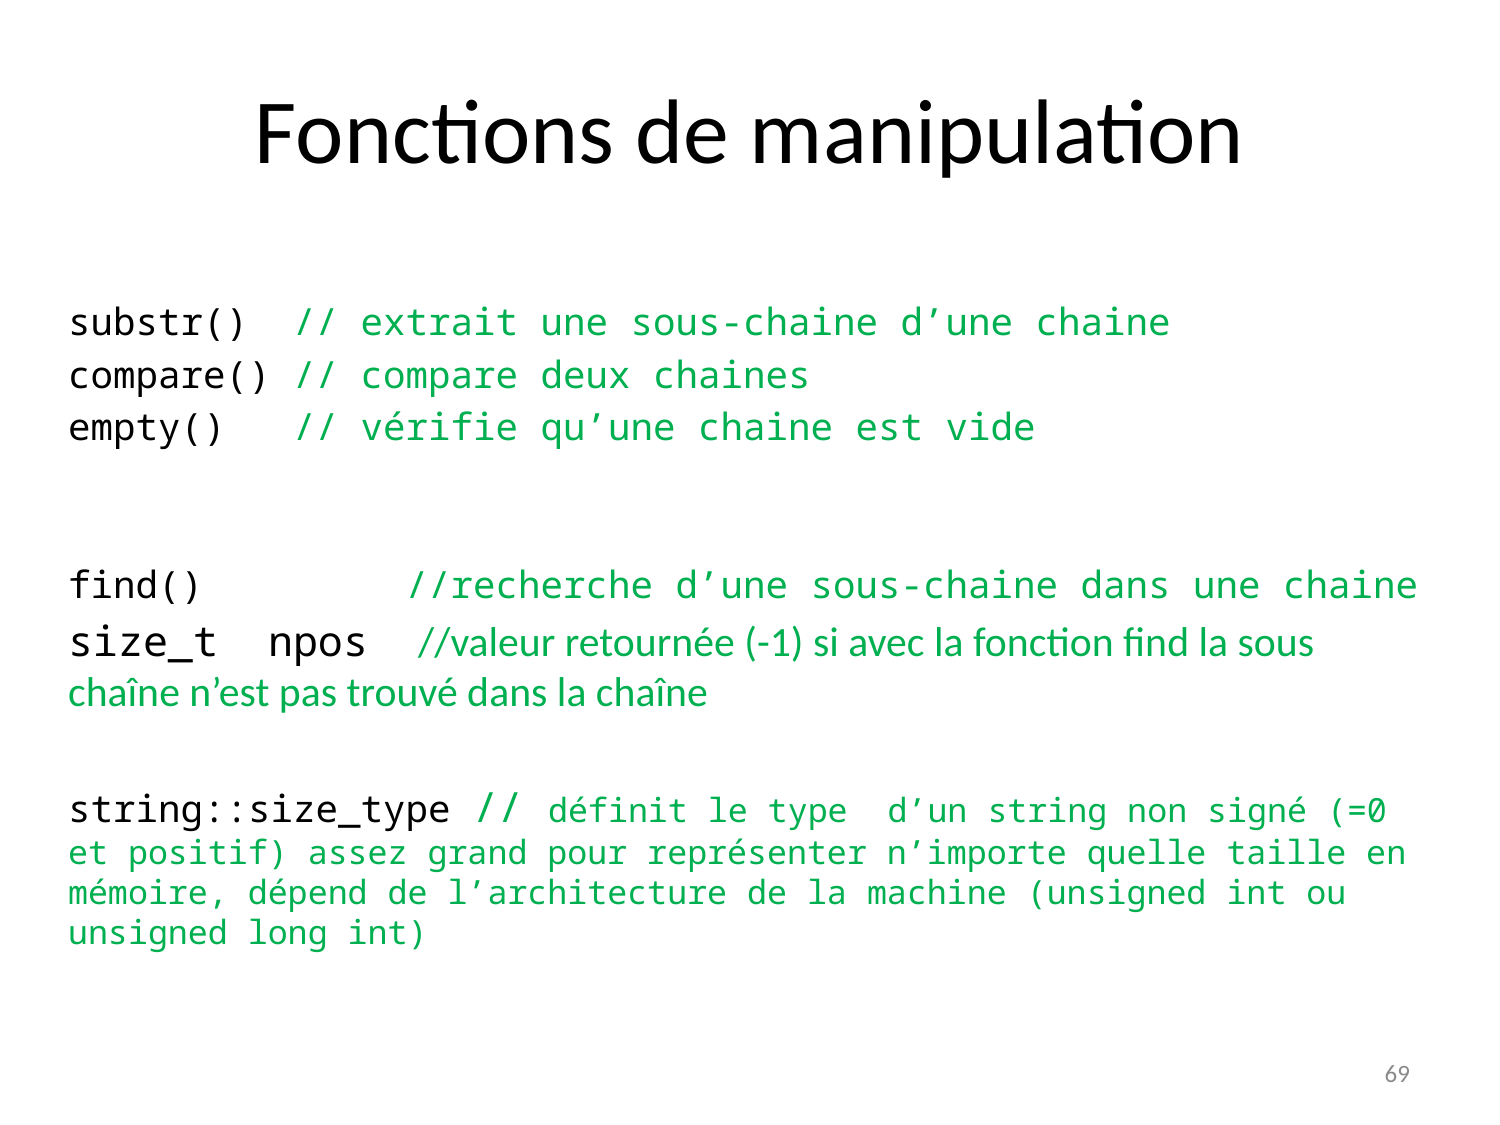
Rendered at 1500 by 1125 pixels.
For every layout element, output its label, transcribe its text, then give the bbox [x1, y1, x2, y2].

text_box Fonctions de manipulation [74, 45, 1425, 209]
list substr() // extrait une sous-chaine d’une chaine compare() // compare deux chaines empty() // vérifie qu’une chaine est vide find() //recherche d’une sous-chaine dans une chaine size_t npos //valeur retournée (-1) si avec la fonction find la sous chaîne n’est pas trouvé dans la chaîne string::size_type // définit le type d’un string non signé (=0 et positif) assez grand pour représenter n’importe quelle taille en mémoire, dépend de l’architecture de la machine (unsigned int ou unsigned long int) [53, 243, 1449, 1080]
slide_number 69 [1074, 1042, 1425, 1103]
